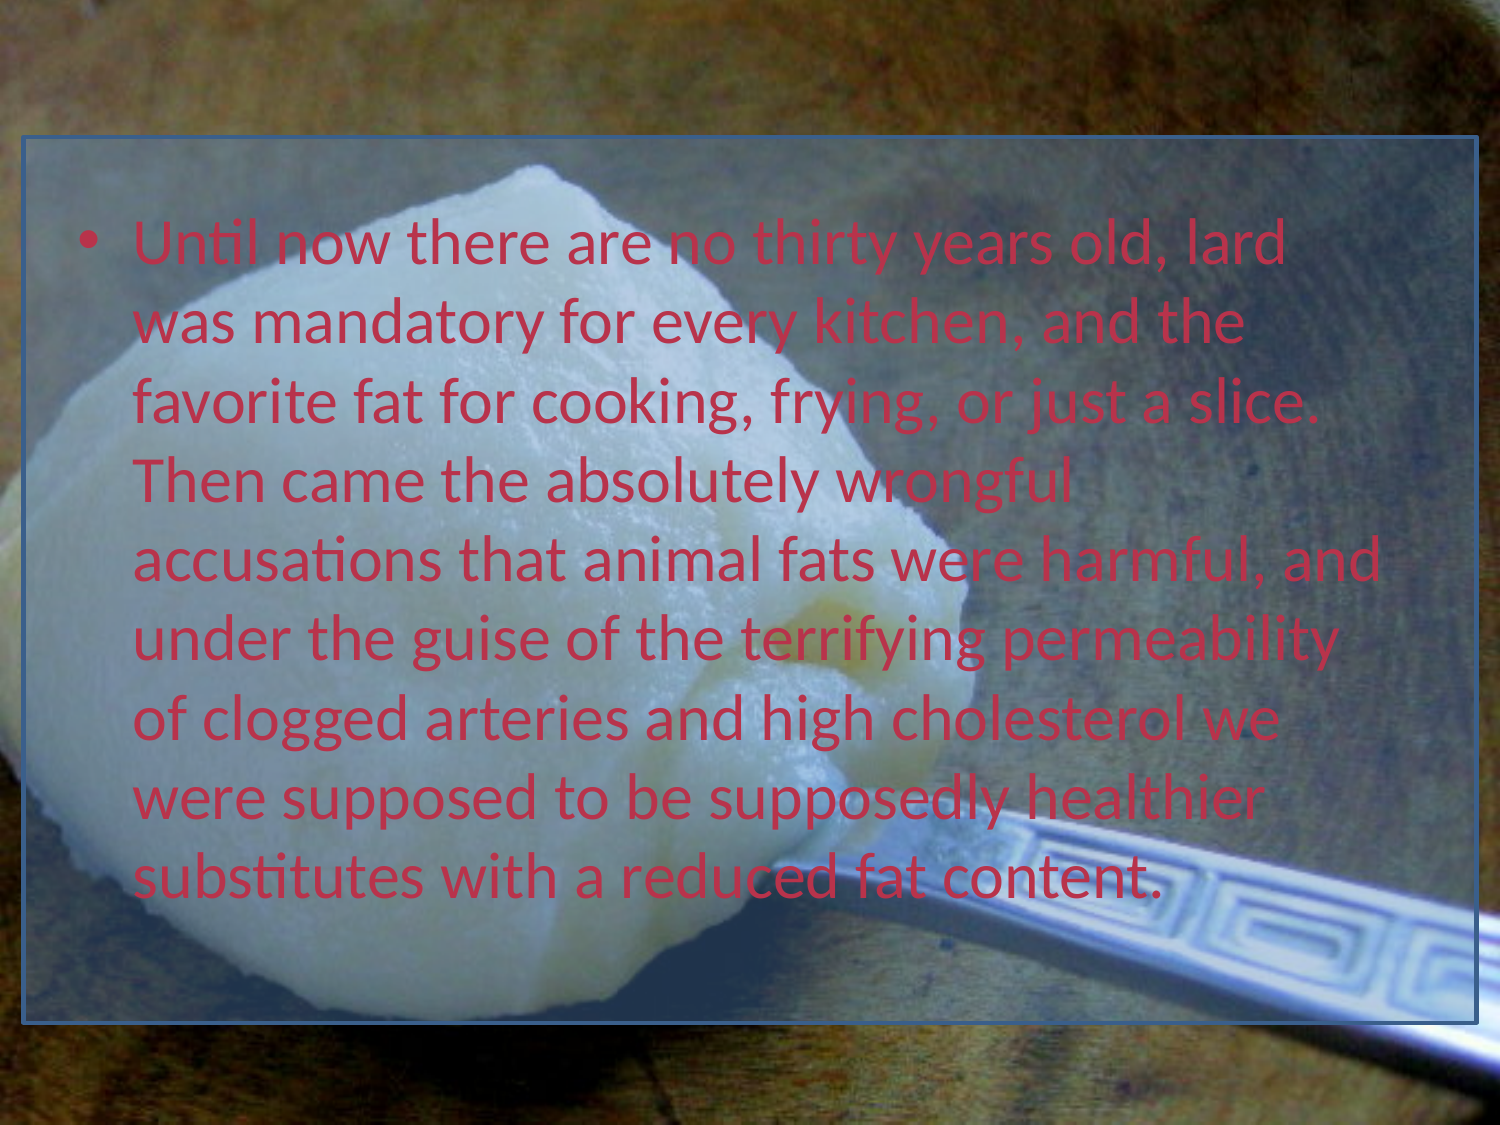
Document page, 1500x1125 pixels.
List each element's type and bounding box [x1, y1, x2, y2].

picture [0, 0, 1500, 1125]
text_box [21, 135, 1479, 1025]
